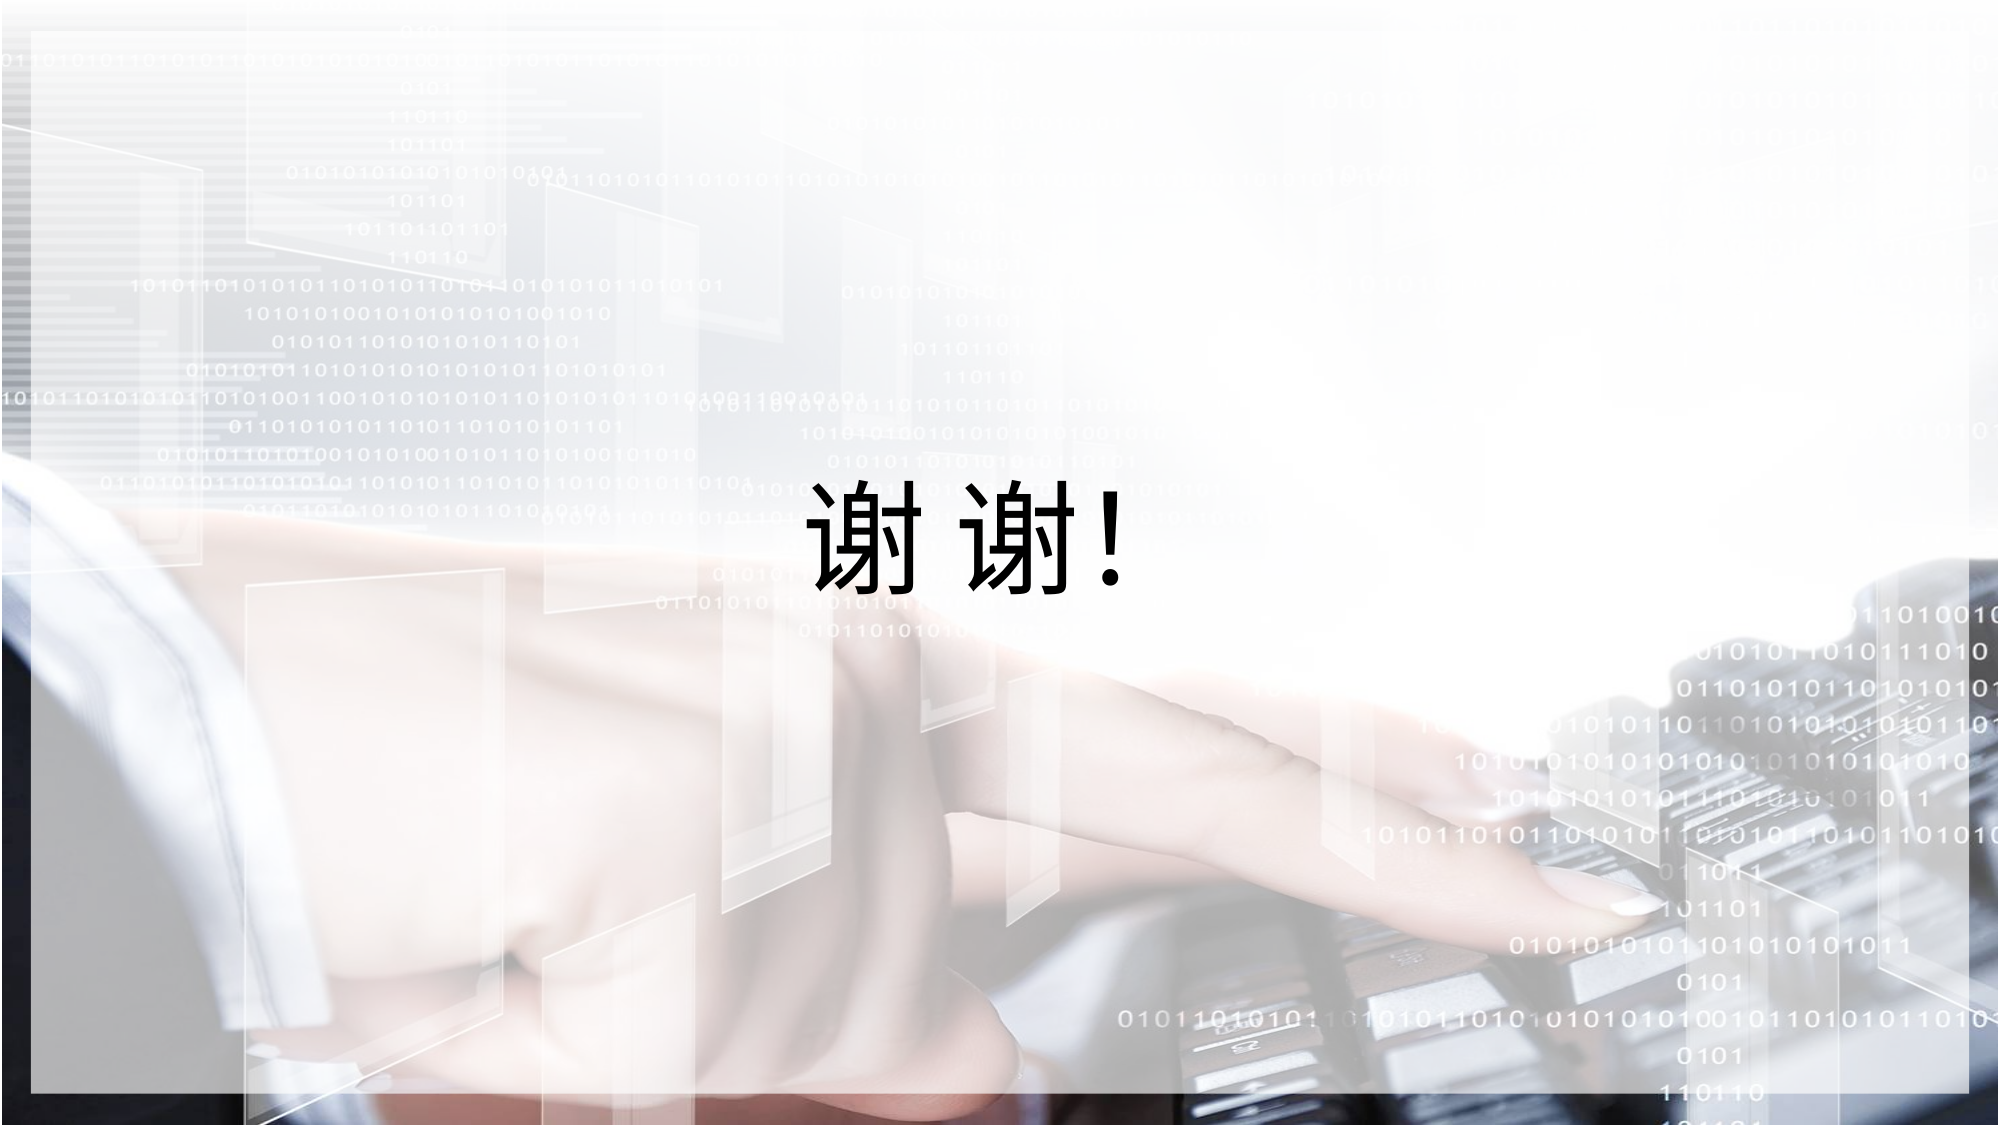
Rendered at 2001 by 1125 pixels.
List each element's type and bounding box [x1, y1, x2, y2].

text_box [1, 0, 2000, 1125]
